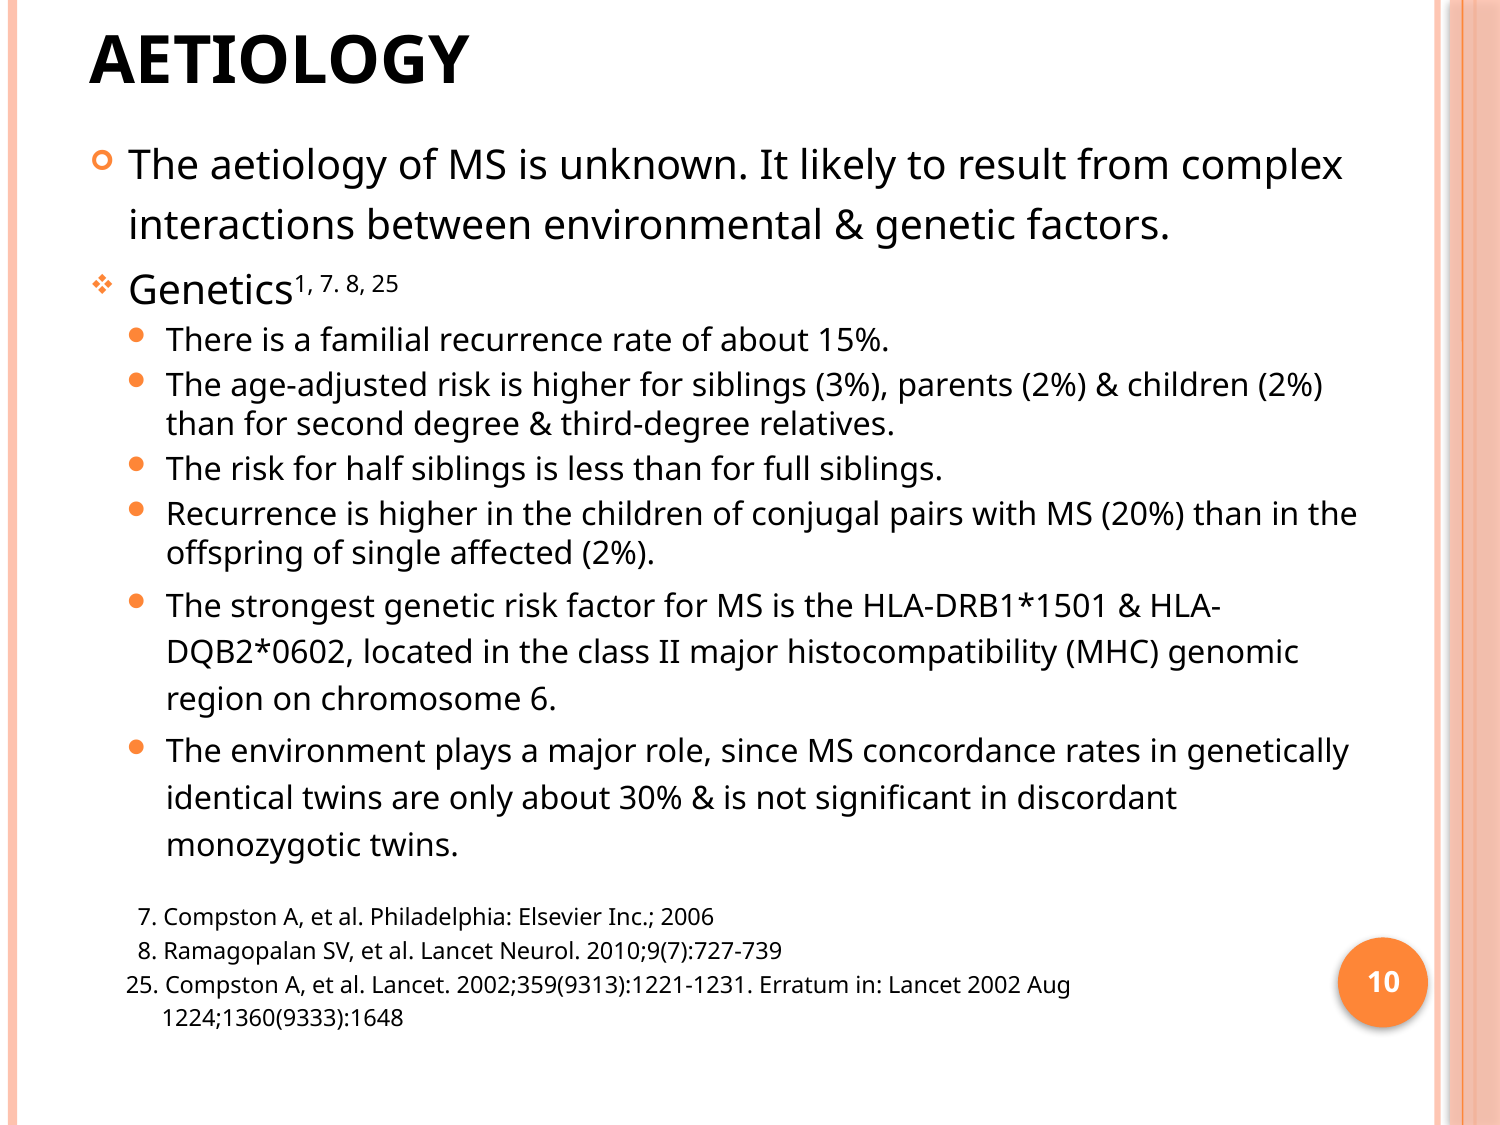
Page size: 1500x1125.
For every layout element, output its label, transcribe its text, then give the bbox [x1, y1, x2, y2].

list The aetiology of MS is unknown. It likely to result from complex interactions between environmental & genetic factors. Genetics1, 7. 8, 25 There is a familial recurrence rate of about 15%. The age-adjusted risk is higher for siblings (3%), parents (2%) & children (2%) than for second degree & third-degree relatives. The risk for half siblings is less than for full siblings. Recurrence is higher in the children of conjugal pairs with MS (20%) than in the offspring of single affected (2%). The strongest genetic risk factor for MS is the HLA-DRB1*1501 & HLA-DQB2*0602, located in the class II major histocompatibility (MHC) genomic region on chromosome 6. The environment plays a major role, since MS concordance rates in genetically identical twins are only about 30% & is not significant in discordant monozygotic twins. 7. Compston A, et al. Philadelphia: Elsevier Inc.; 2006 8. Ramagopalan SV, et al. Lancet Neurol. 2010;9(7):727-739 25. Compston A, et al. Lancet. 2002;359(9313):1221-1231. Erratum in: Lancet 2002 Aug 1224;1360(9333):1648 [75, 121, 1374, 1098]
title Aetiology [75, 5, 1300, 105]
slide_number 10 [1333, 940, 1434, 1027]
